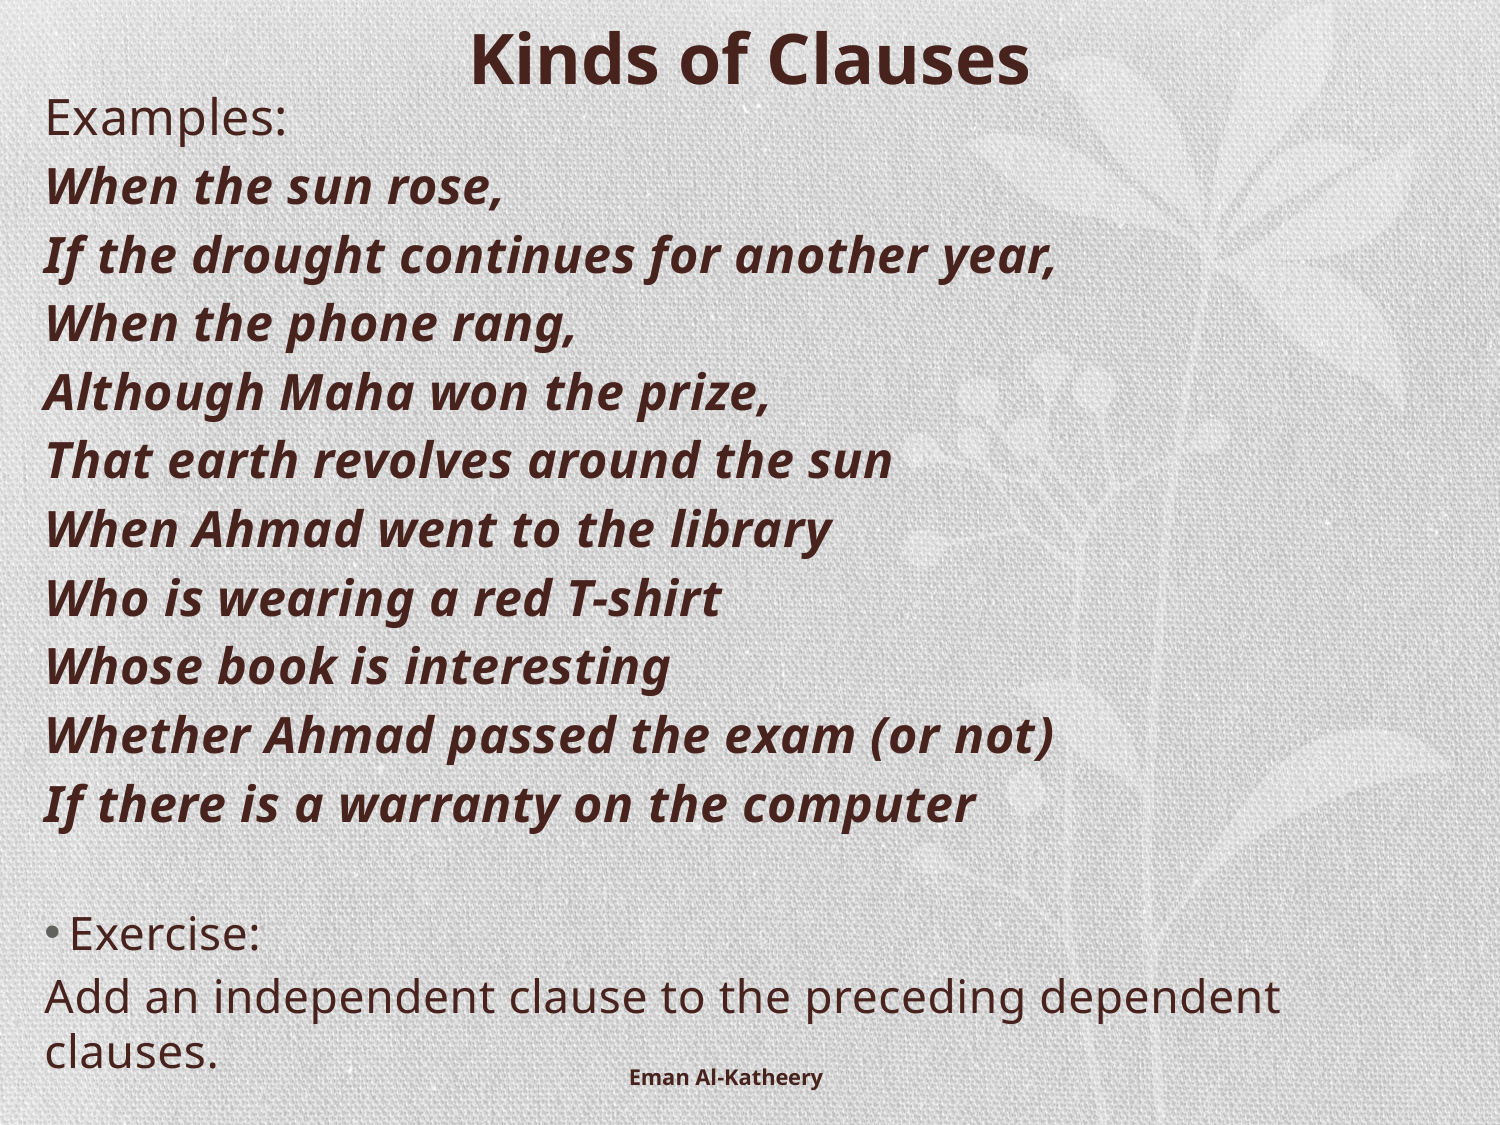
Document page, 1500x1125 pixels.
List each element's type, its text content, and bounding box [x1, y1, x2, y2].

list Examples: When the sun rose, If the drought continues for another year, When the phone rang, Although Maha won the prize, That earth revolves around the sun When Ahmad went to the library Who is wearing a red T-shirt Whose book is interesting Whether Ahmad passed the exam (or not) If there is a warranty on the computer Exercise: Add an independent clause to the preceding dependent clauses. [29, 78, 1459, 1094]
title Kinds of Clauses [45, 7, 1455, 78]
footer Eman Al-Katheery [614, 1054, 1285, 1103]
